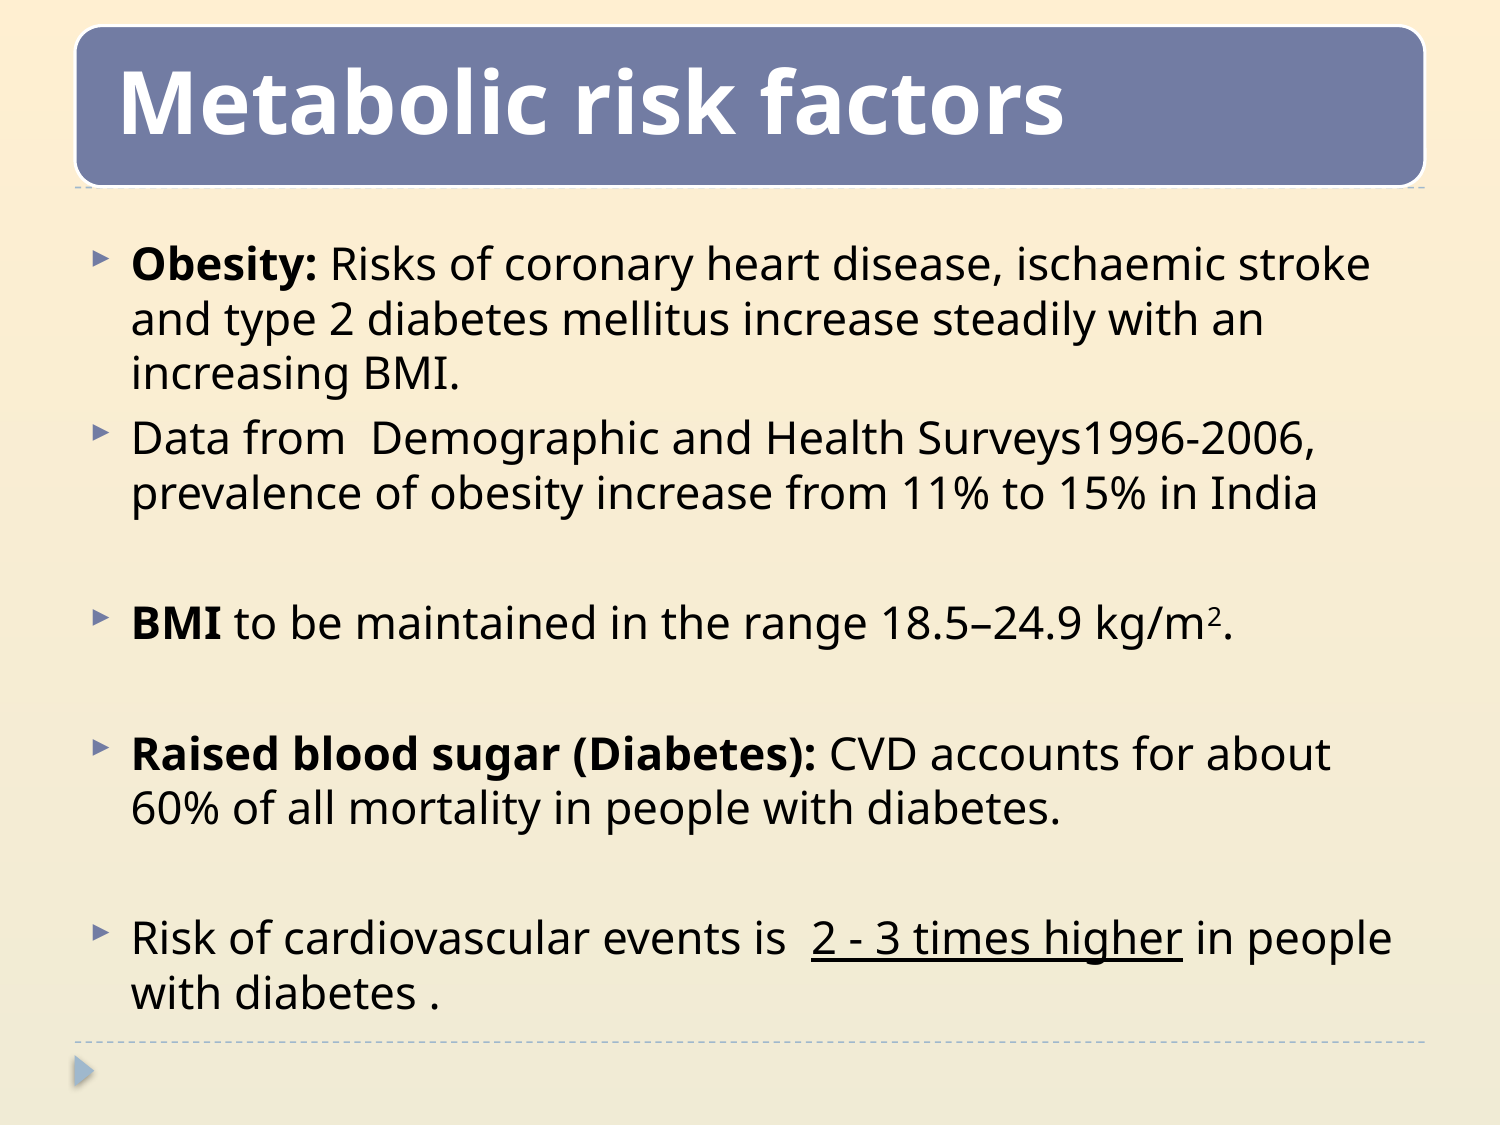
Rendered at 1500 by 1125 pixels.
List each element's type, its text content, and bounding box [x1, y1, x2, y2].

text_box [74, 24, 1426, 188]
list Obesity: Risks of coronary heart disease, ischaemic stroke and type 2 diabetes mellitus increase steadily with an increasing BMI. Data from Demographic and Health Surveys1996-2006, prevalence of obesity increase from 11% to 15% in India BMI to be maintained in the range 18.5–24.9 kg/m2. Raised blood sugar (Diabetes): CVD accounts for about 60% of all mortality in people with diabetes. Risk of cardiovascular events is 2 - 3 times higher in people with diabetes . [75, 227, 1425, 1038]
